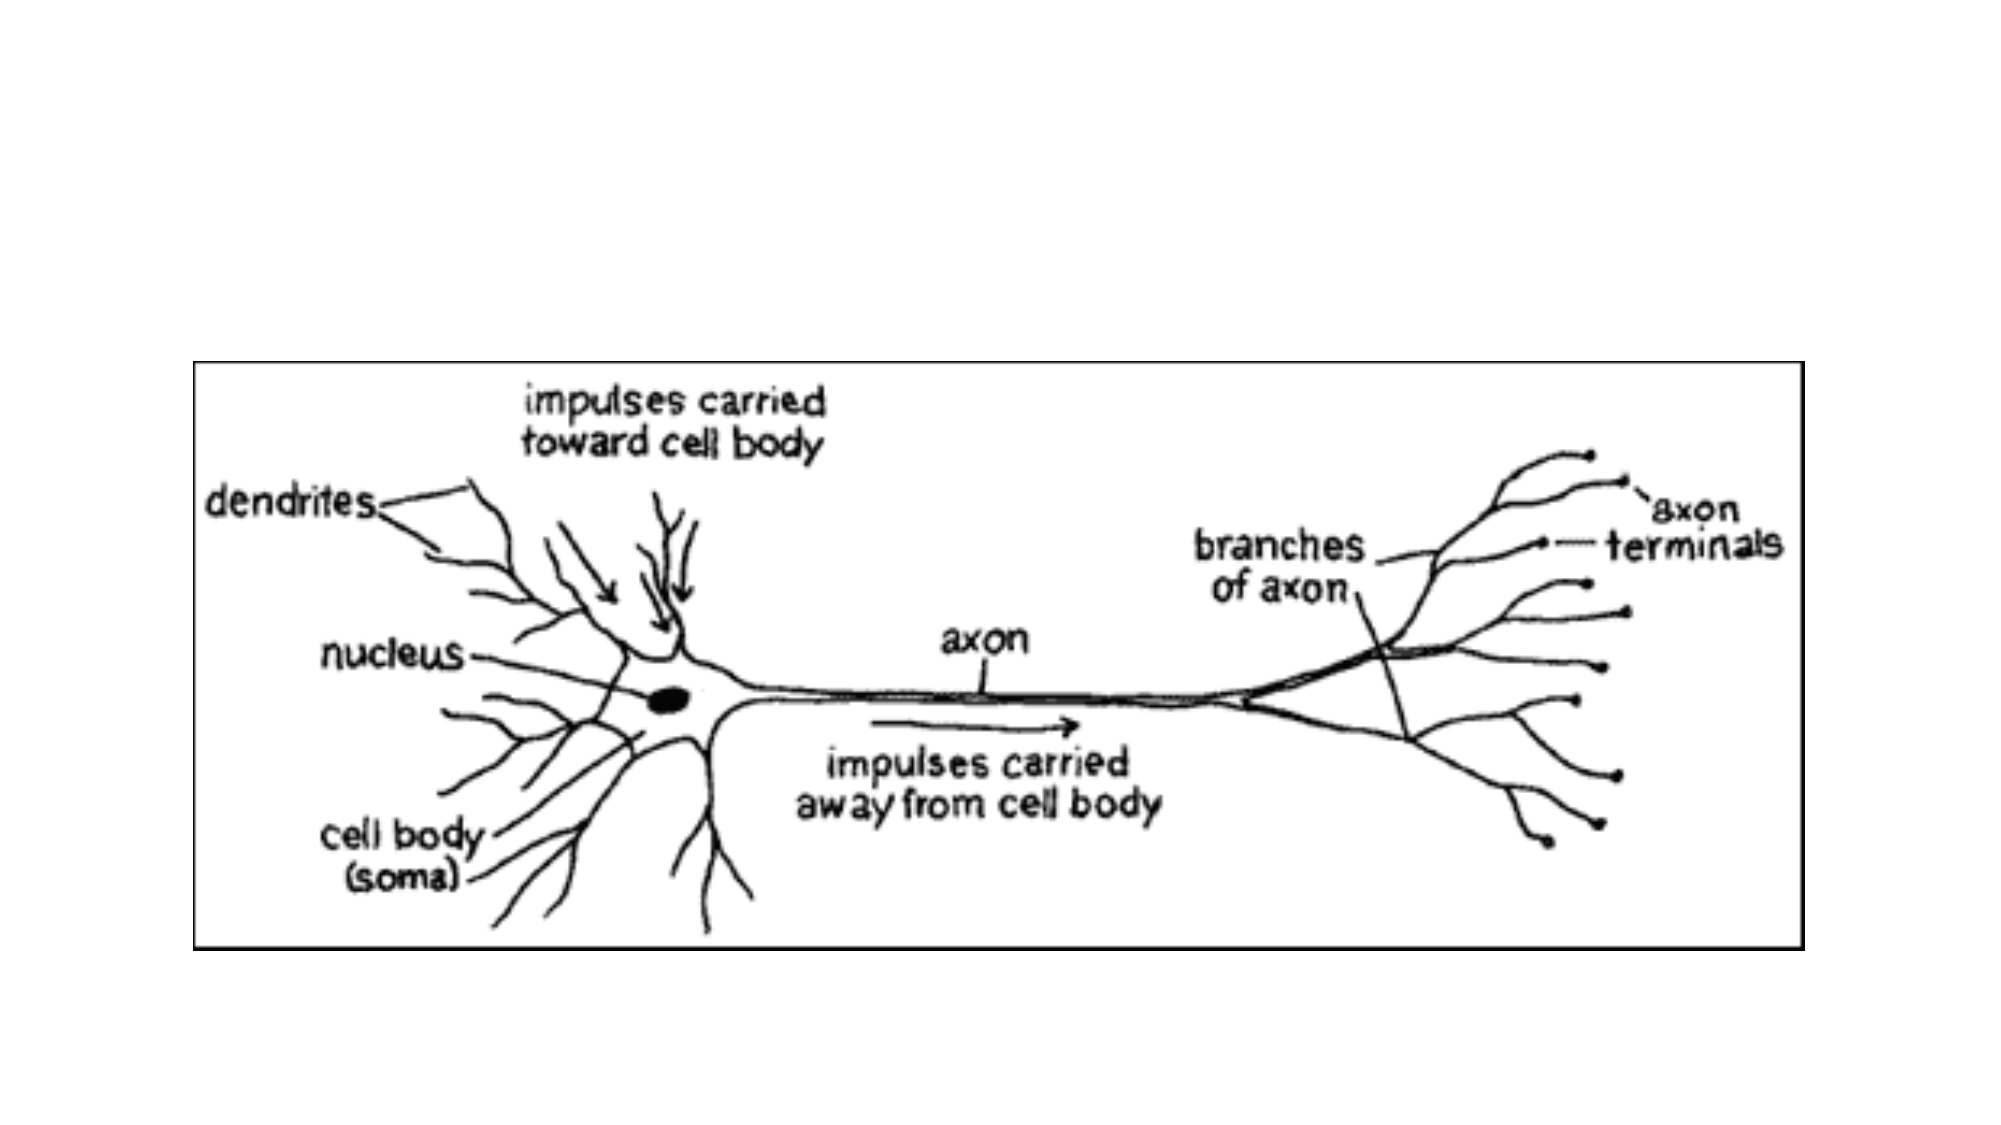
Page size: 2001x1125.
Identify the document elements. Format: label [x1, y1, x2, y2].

list [193, 361, 1805, 951]
